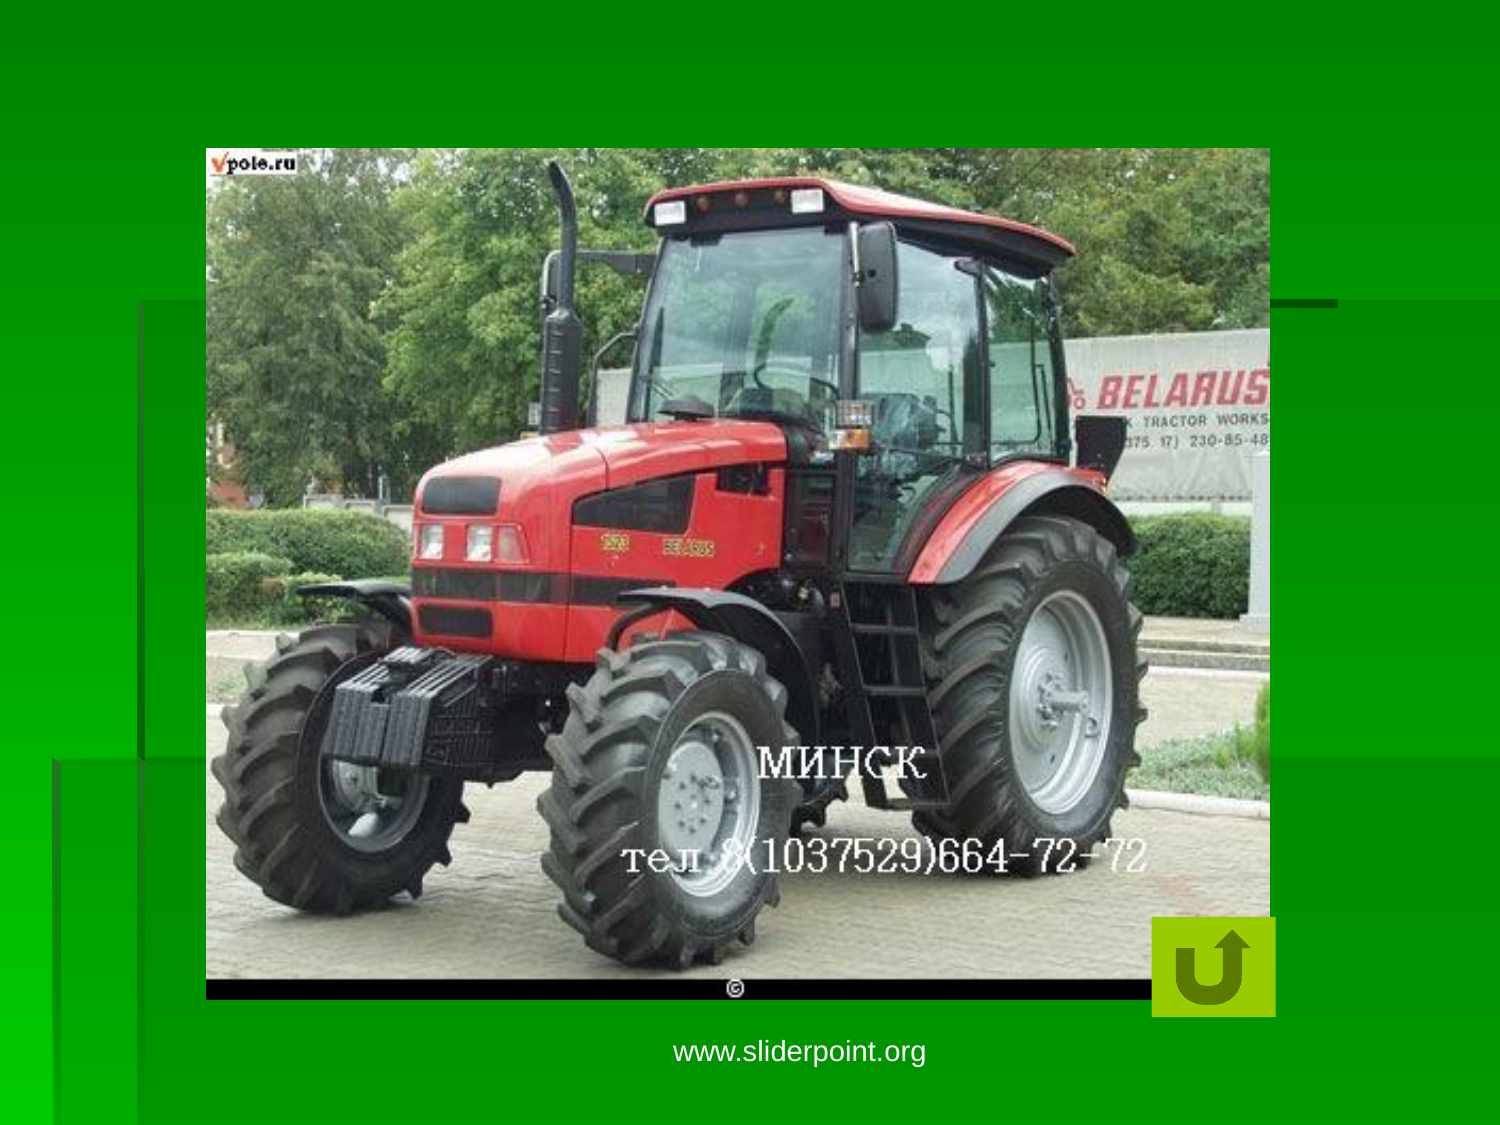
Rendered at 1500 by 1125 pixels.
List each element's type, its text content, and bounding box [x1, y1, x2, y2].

picture [206, 148, 1271, 1000]
text_box [1151, 916, 1276, 1018]
footer www.sliderpoint.org [562, 1024, 1038, 1103]
